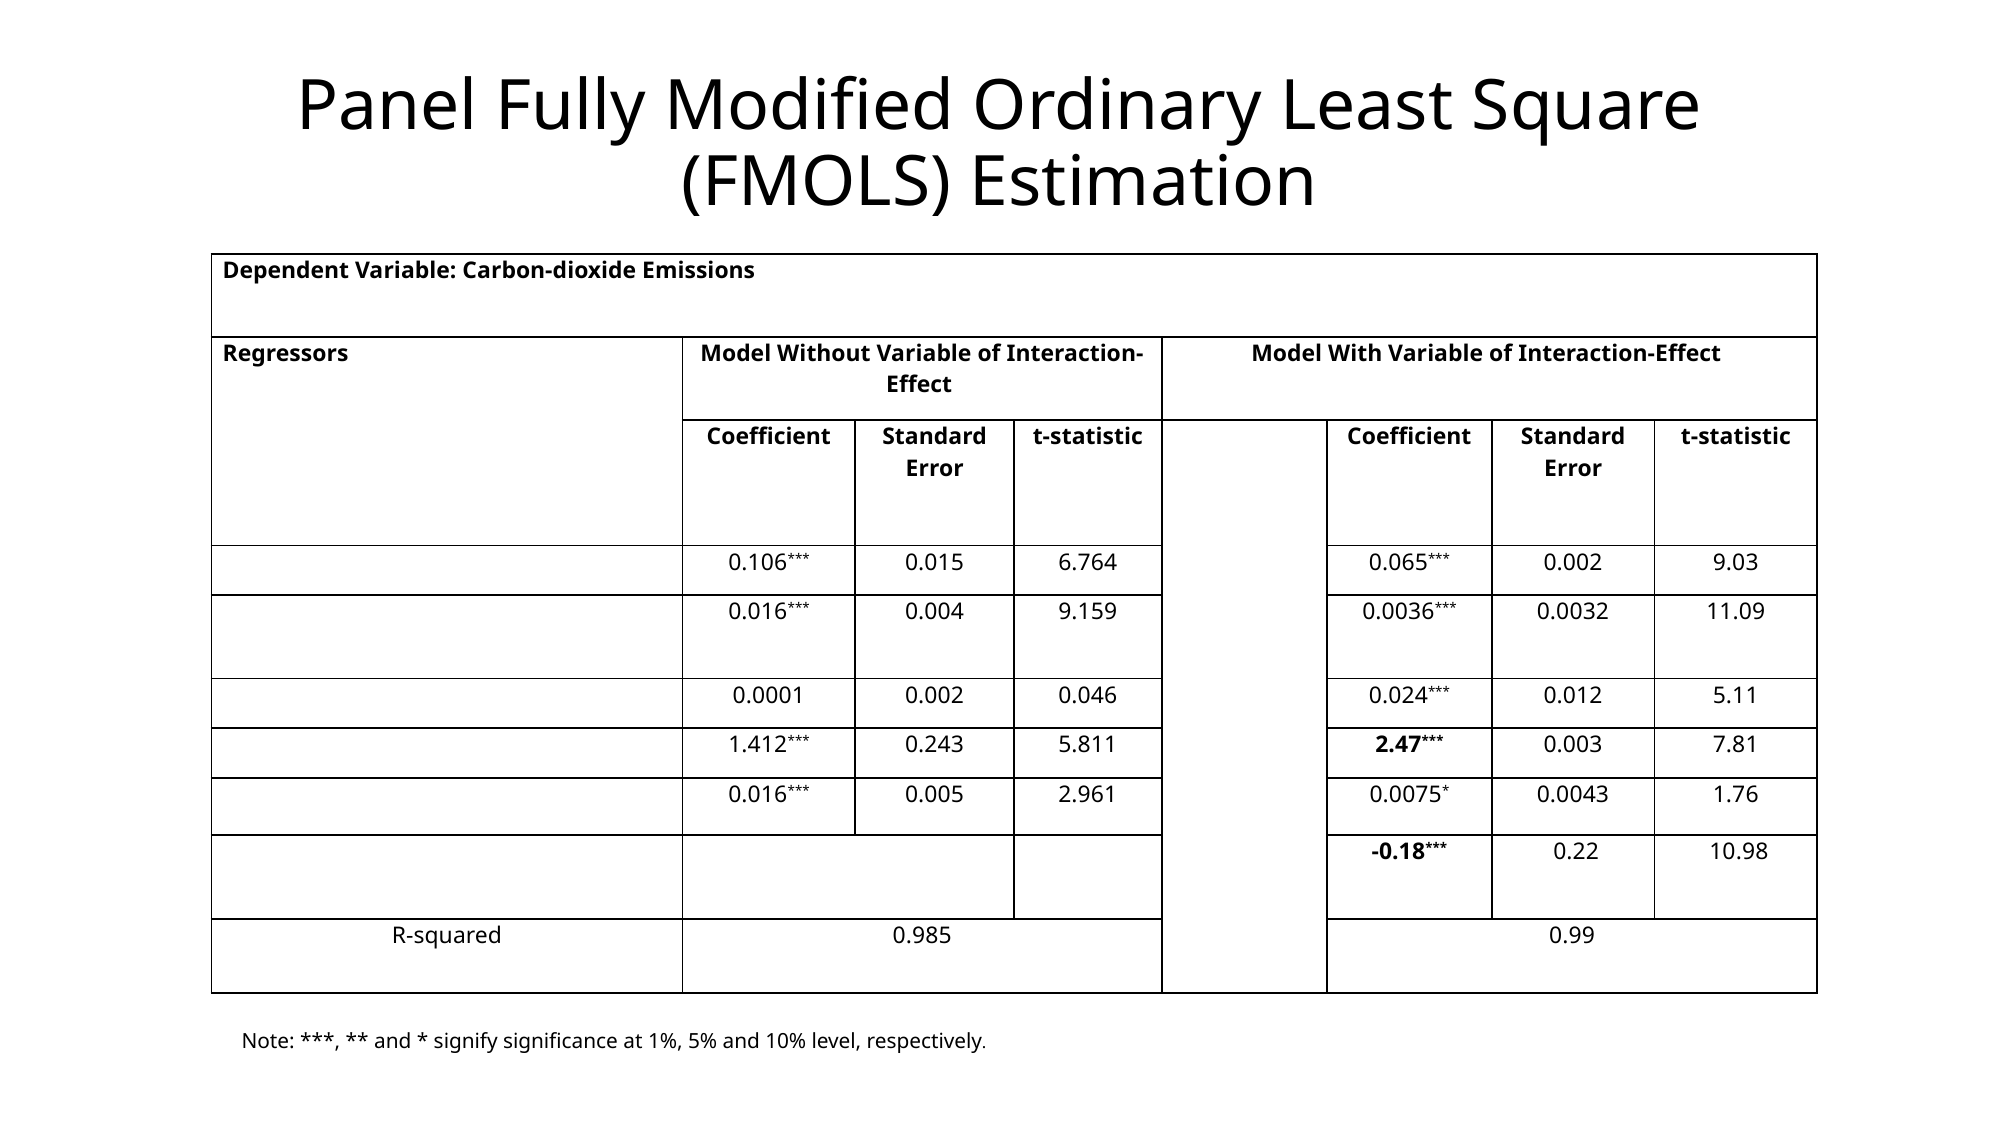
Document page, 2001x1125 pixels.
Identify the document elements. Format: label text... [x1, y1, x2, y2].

text_box Note: ***, ** and * signify significance at 1%, 5% and 10% level, respectively. [226, 1019, 1414, 1060]
title Panel Fully Modified Ordinary Least Square (FMOLS) Estimation [137, 62, 1863, 229]
